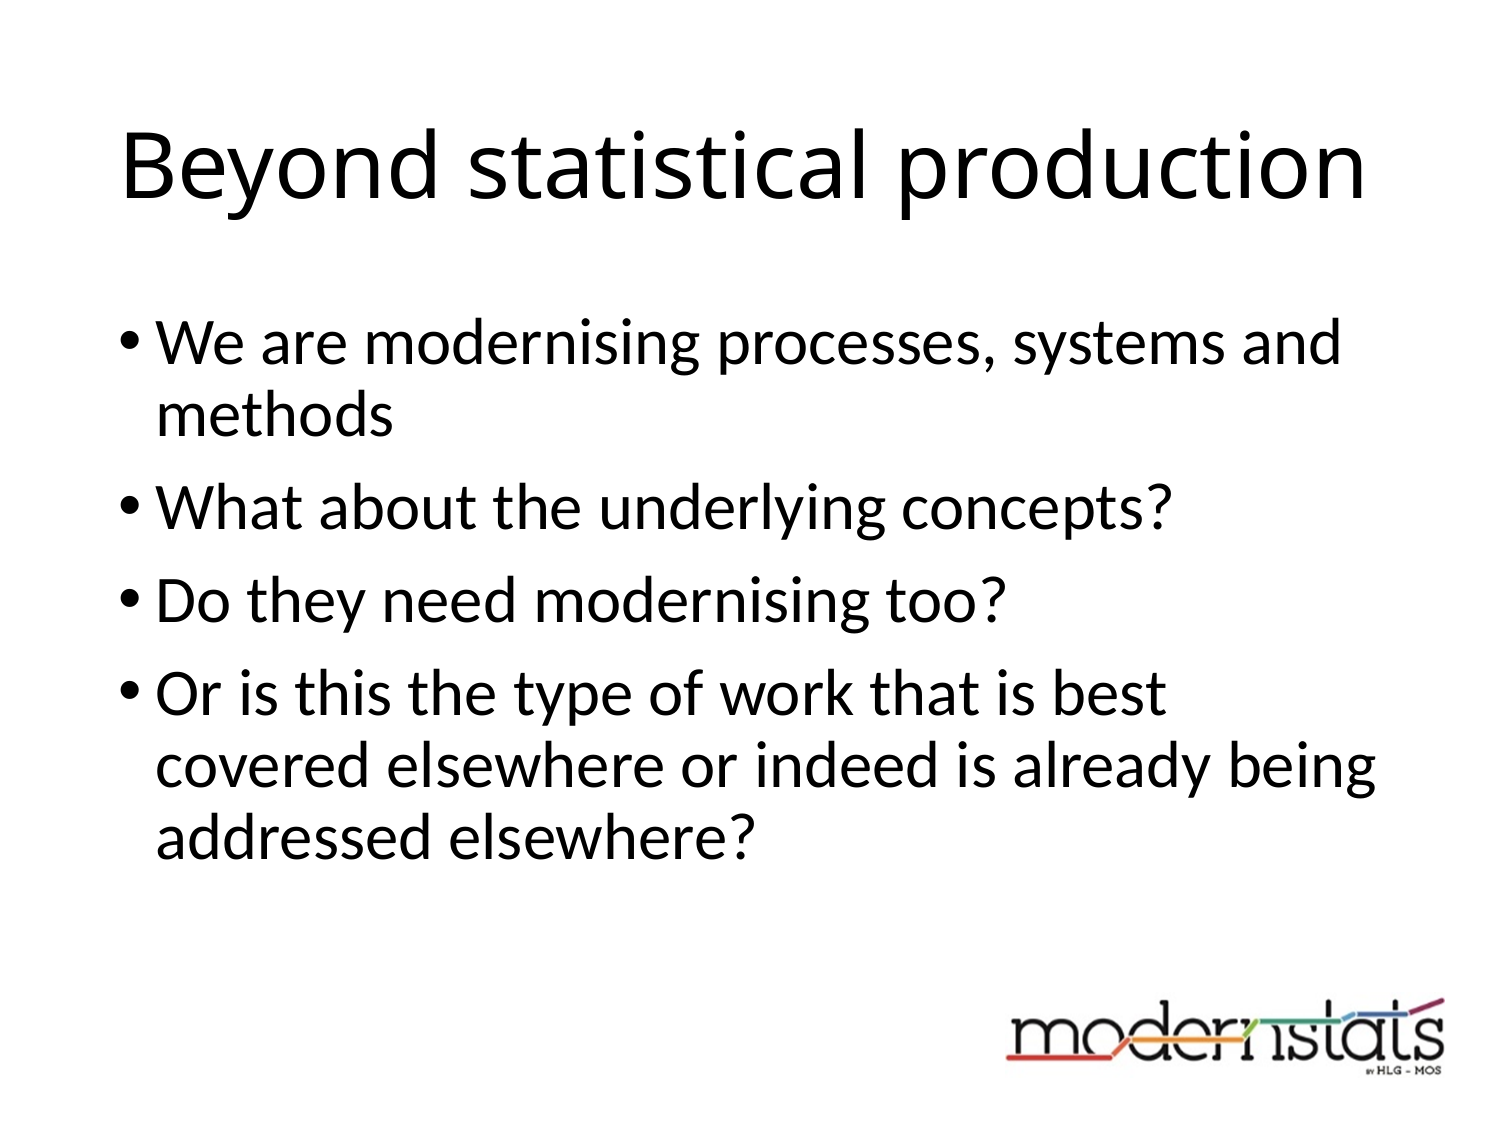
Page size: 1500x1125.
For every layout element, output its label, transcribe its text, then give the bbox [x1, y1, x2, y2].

list We are modernising processes, systems and methods What about the underlying concepts? Do they need modernising too? Or is this the type of work that is best covered elsewhere or indeed is already being addressed elsewhere? [103, 299, 1397, 971]
picture [1005, 992, 1445, 1078]
title Beyond statistical production [103, 59, 1397, 278]
